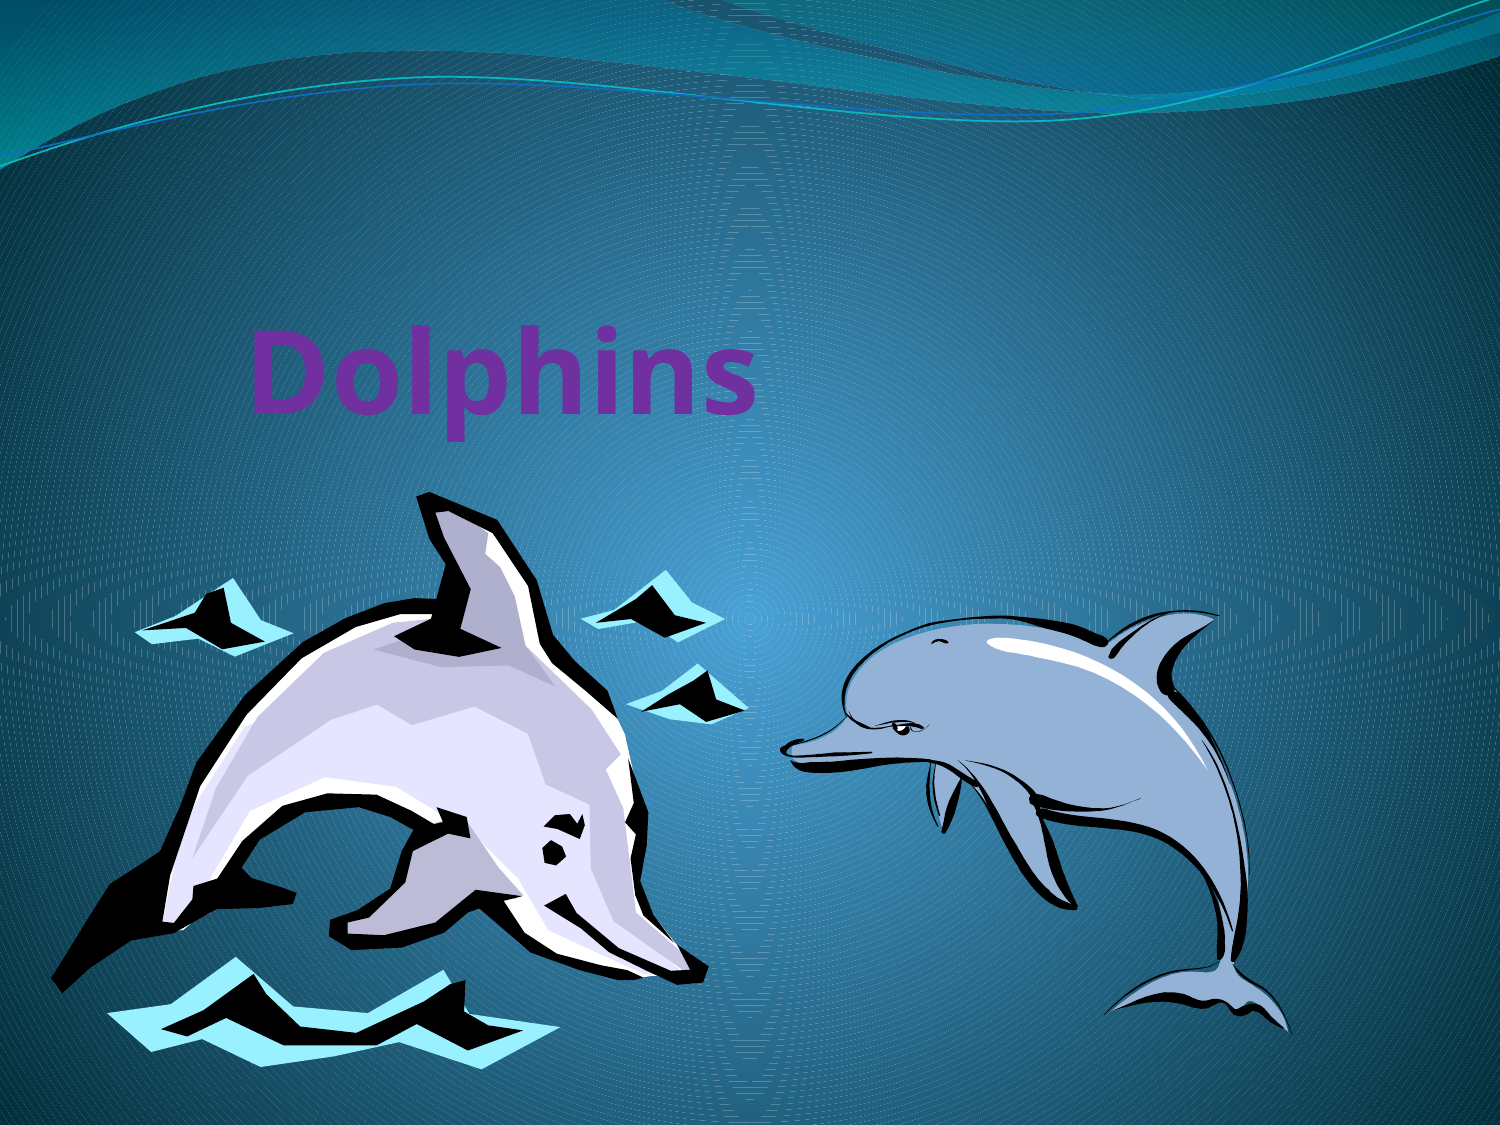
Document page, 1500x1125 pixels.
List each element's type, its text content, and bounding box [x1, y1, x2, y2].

title Dolphins [112, 137, 763, 438]
picture [813, 594, 1398, 1027]
picture [49, 487, 754, 1076]
